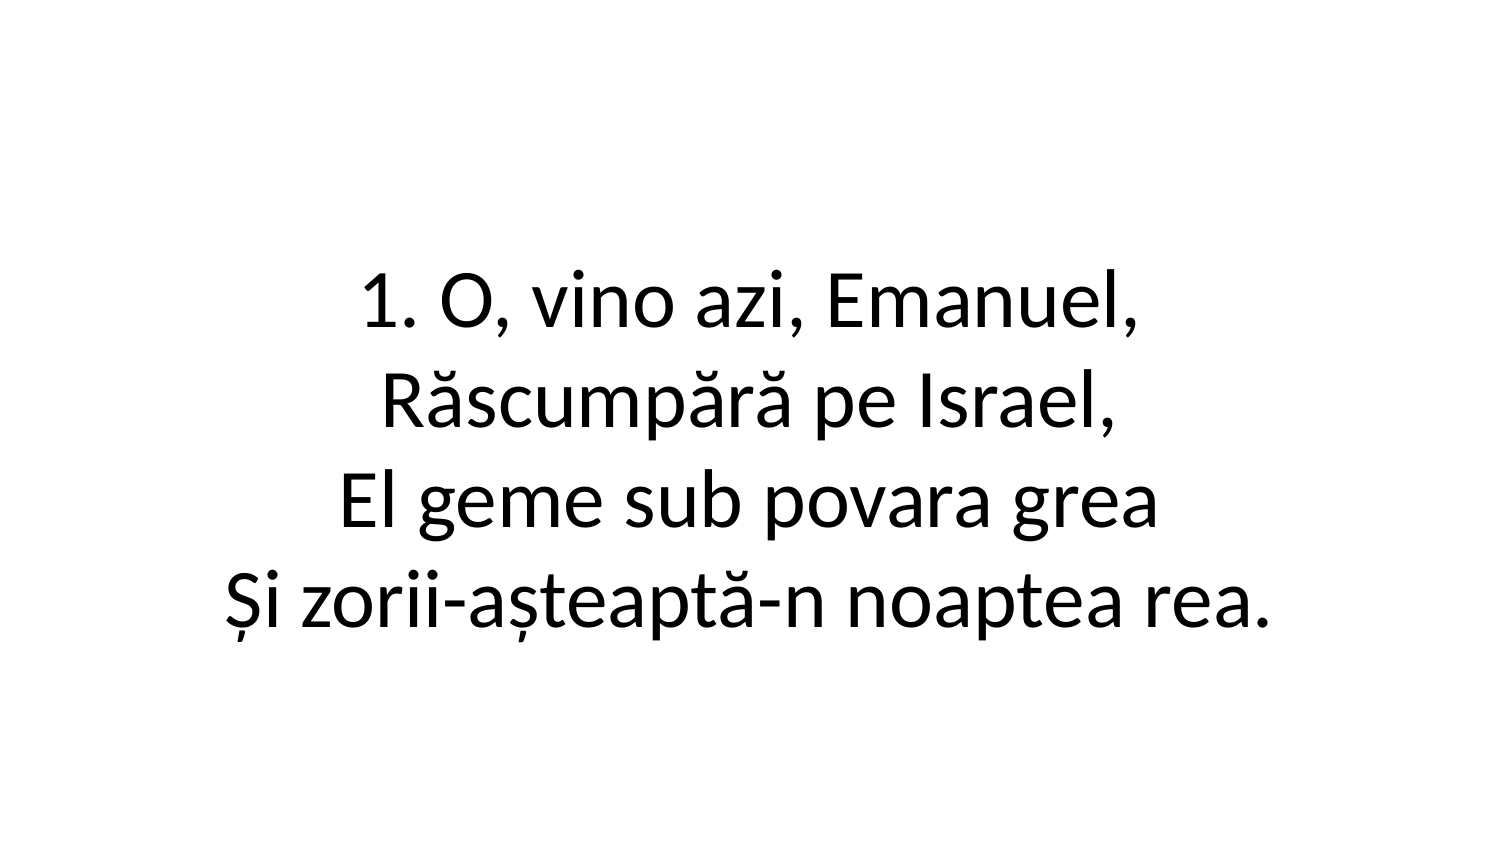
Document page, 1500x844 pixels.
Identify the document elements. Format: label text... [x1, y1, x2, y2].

text_box 1. O, vino azi, Emanuel, Răscumpără pe Israel, El geme sub povara grea Și zorii-așteaptă-n noaptea rea. [209, 192, 1291, 652]
